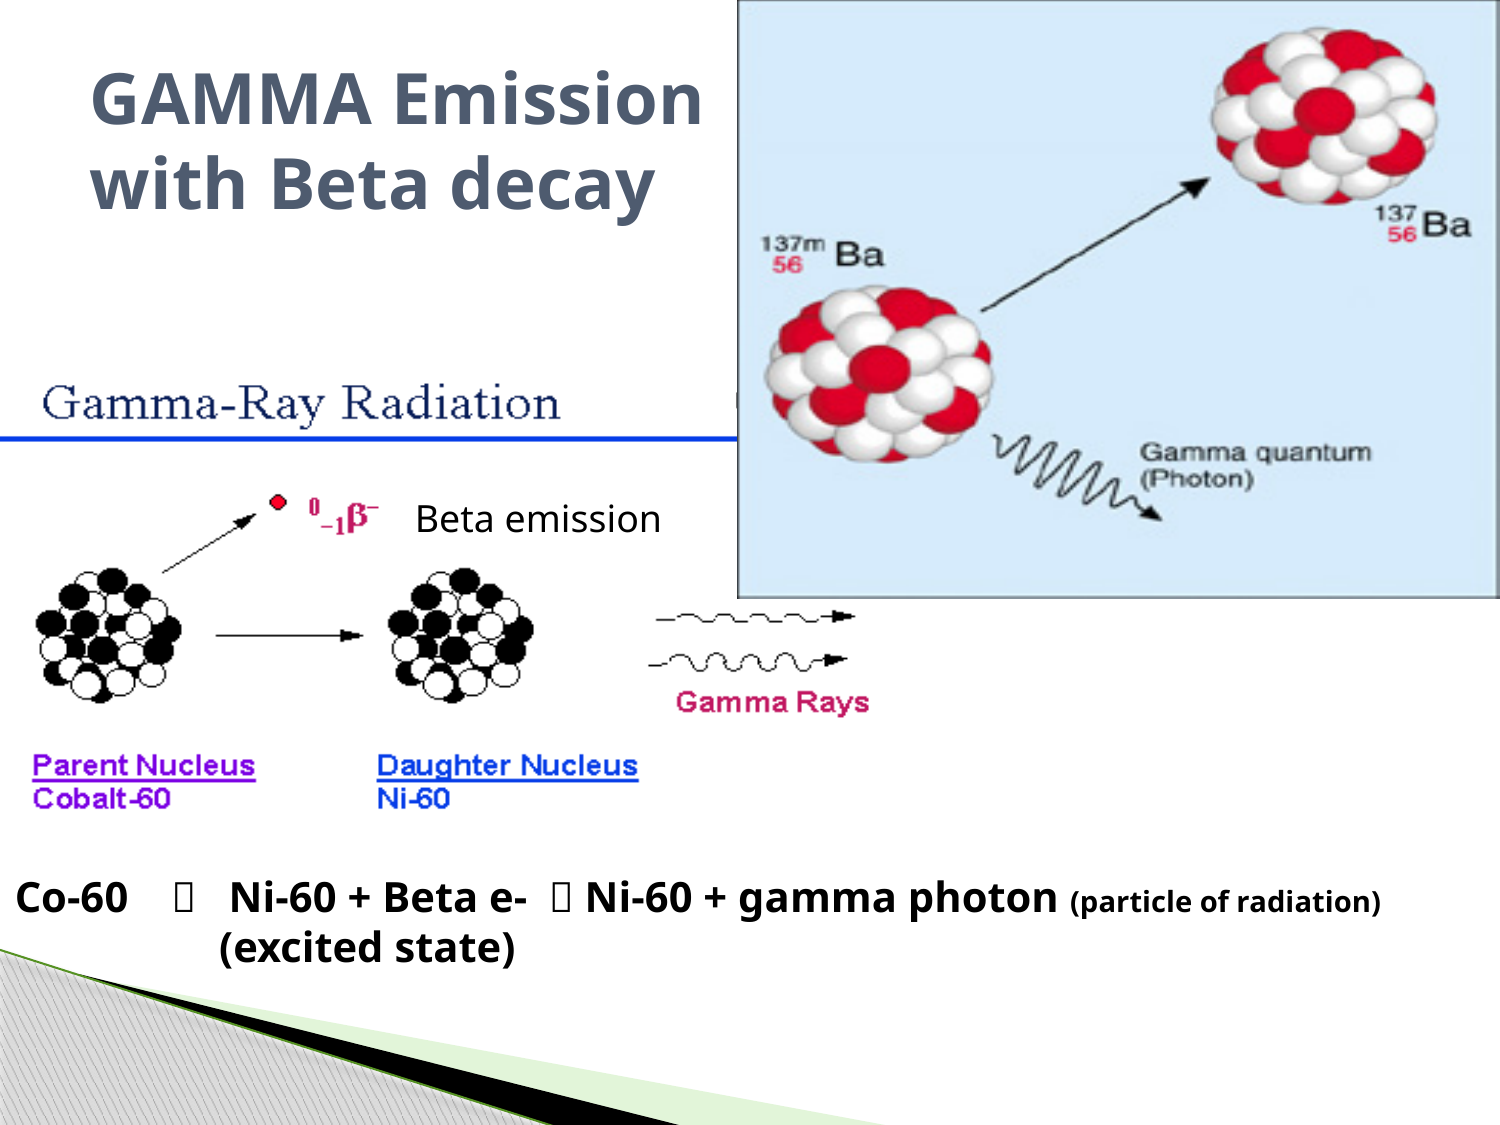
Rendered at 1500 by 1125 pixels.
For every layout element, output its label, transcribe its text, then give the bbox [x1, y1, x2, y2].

title GAMMA Emission with Beta decay [75, 45, 725, 233]
picture [737, 0, 1500, 599]
text_box Co-60  Ni-60 + Beta e-  Ni-60 + gamma photon (particle of radiation) (excited state) [0, 863, 1500, 979]
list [0, 312, 913, 926]
